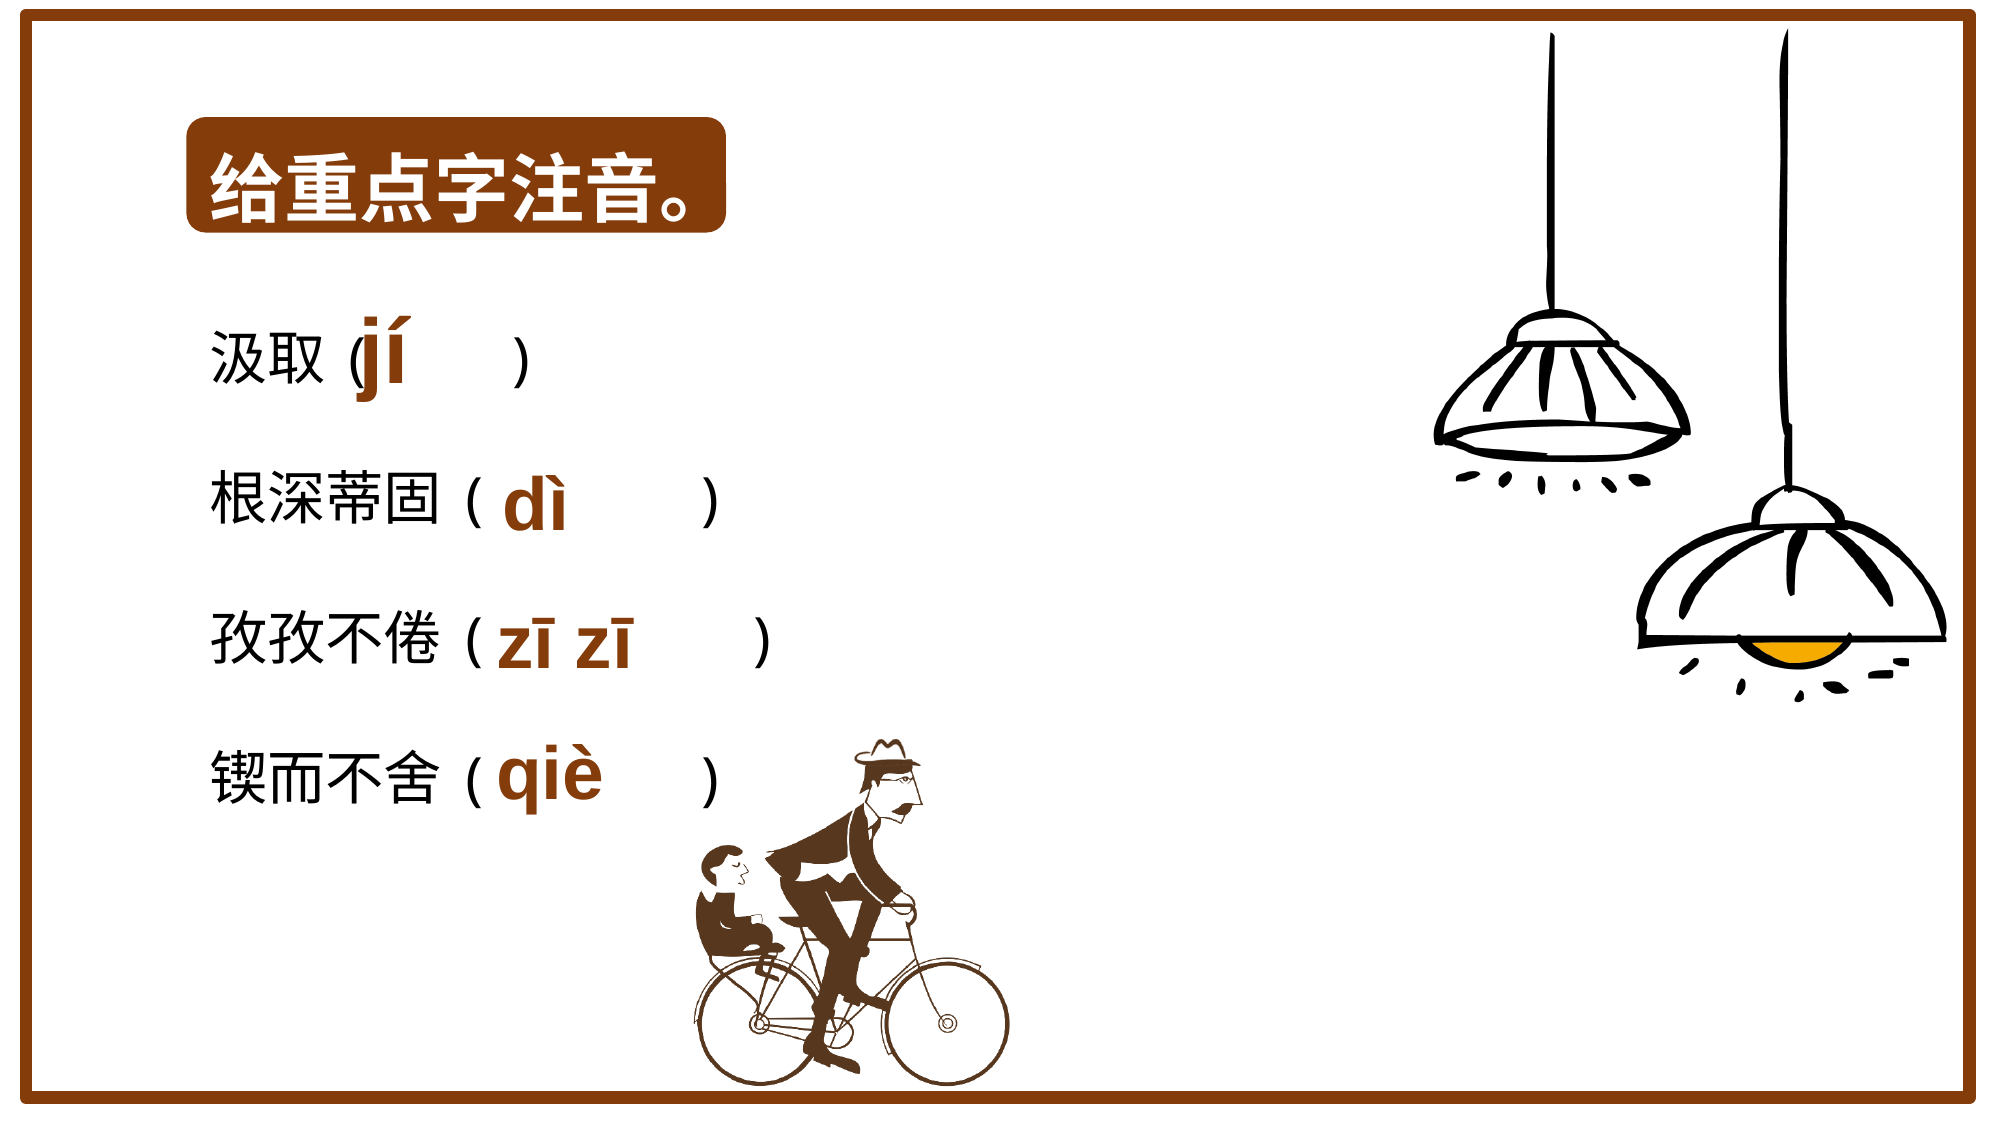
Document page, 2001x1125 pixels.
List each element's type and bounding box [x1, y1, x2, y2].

text_box [26, 15, 1970, 1098]
picture [1234, 0, 2000, 775]
picture [669, 729, 1033, 1093]
